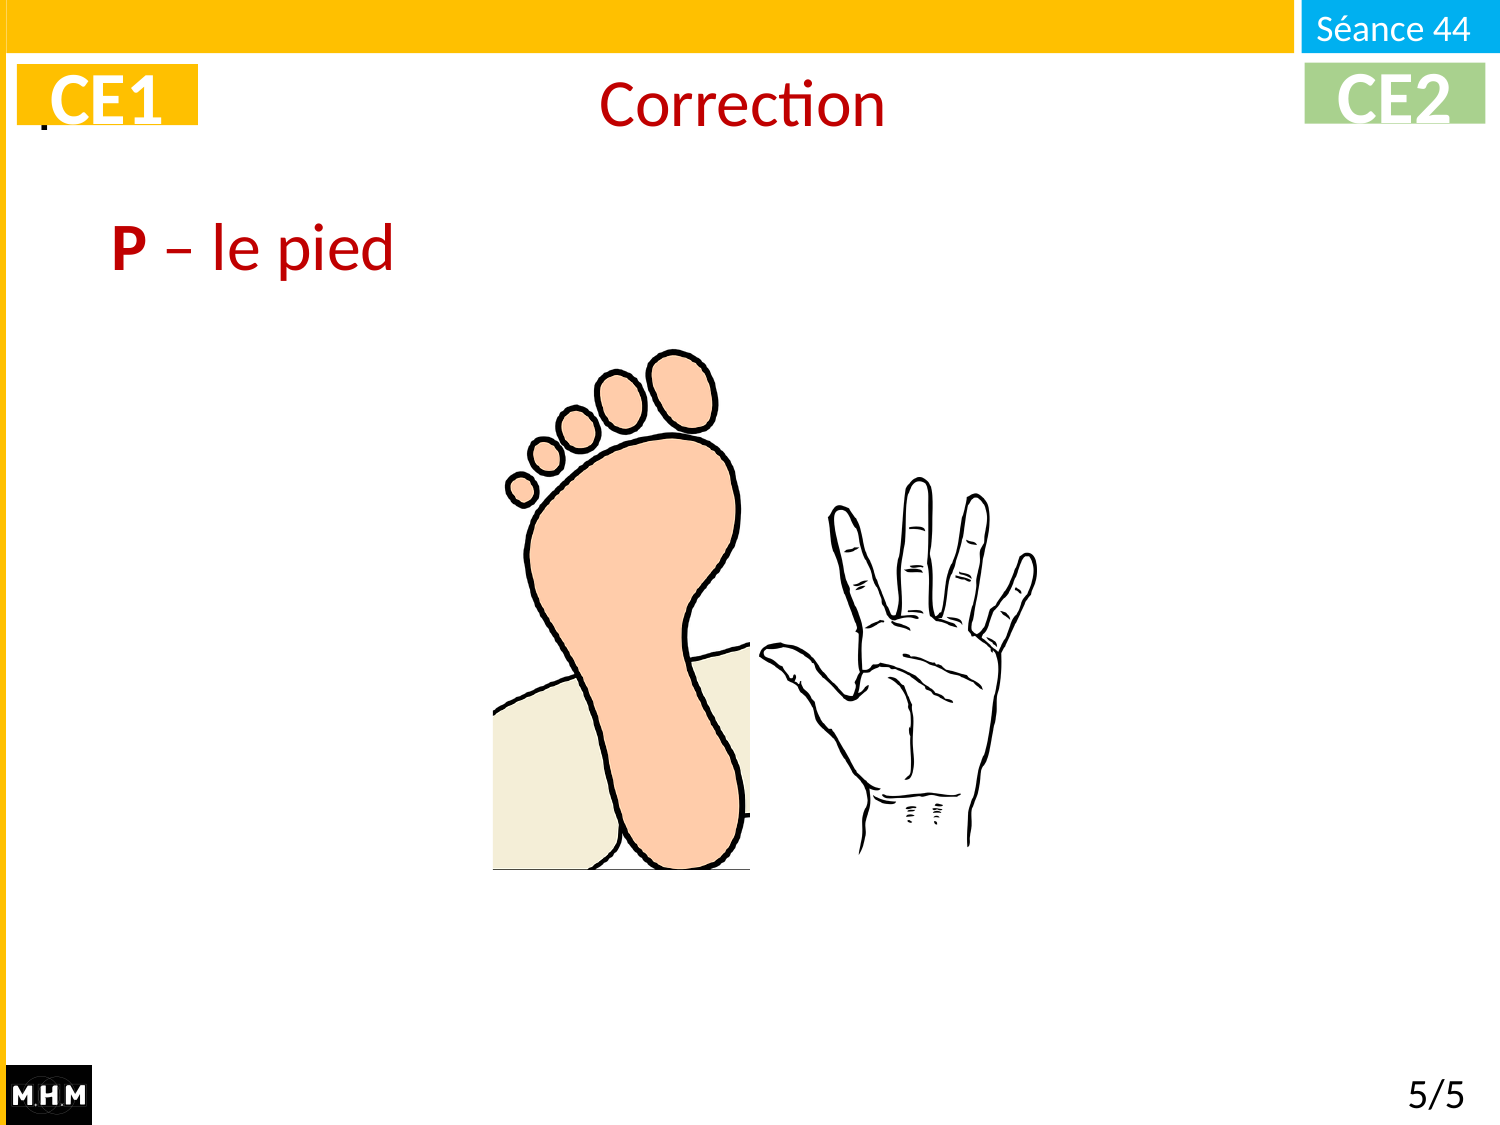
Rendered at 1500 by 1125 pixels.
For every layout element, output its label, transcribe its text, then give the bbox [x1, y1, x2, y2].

picture [492, 338, 750, 870]
picture [759, 477, 1037, 855]
text_box P – le pied [96, 203, 1423, 293]
text_box CE2 [1303, 62, 1487, 125]
title Correction [96, 60, 1391, 149]
text_box CE1 [16, 63, 199, 126]
picture [6, 1065, 92, 1125]
list 5/5 [1373, 1064, 1500, 1125]
